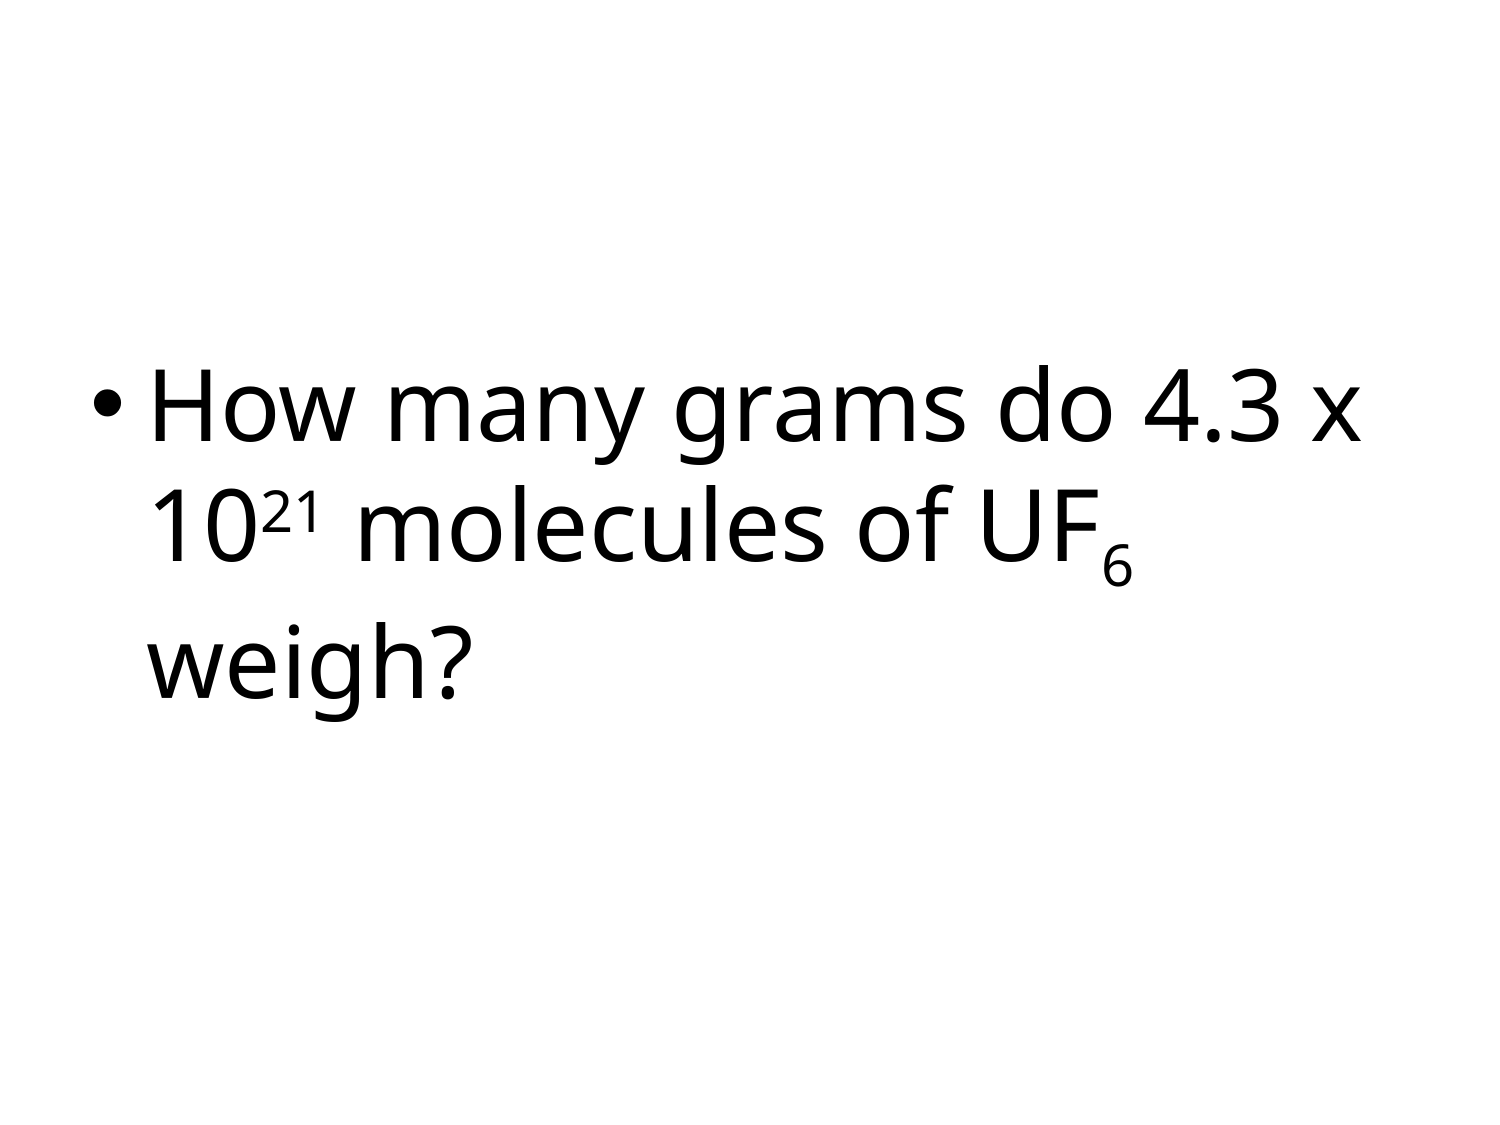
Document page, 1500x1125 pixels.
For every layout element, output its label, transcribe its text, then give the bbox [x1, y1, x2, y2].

list How many grams do 4.3 x 1021 molecules of UF6 weigh? [75, 54, 1425, 1059]
